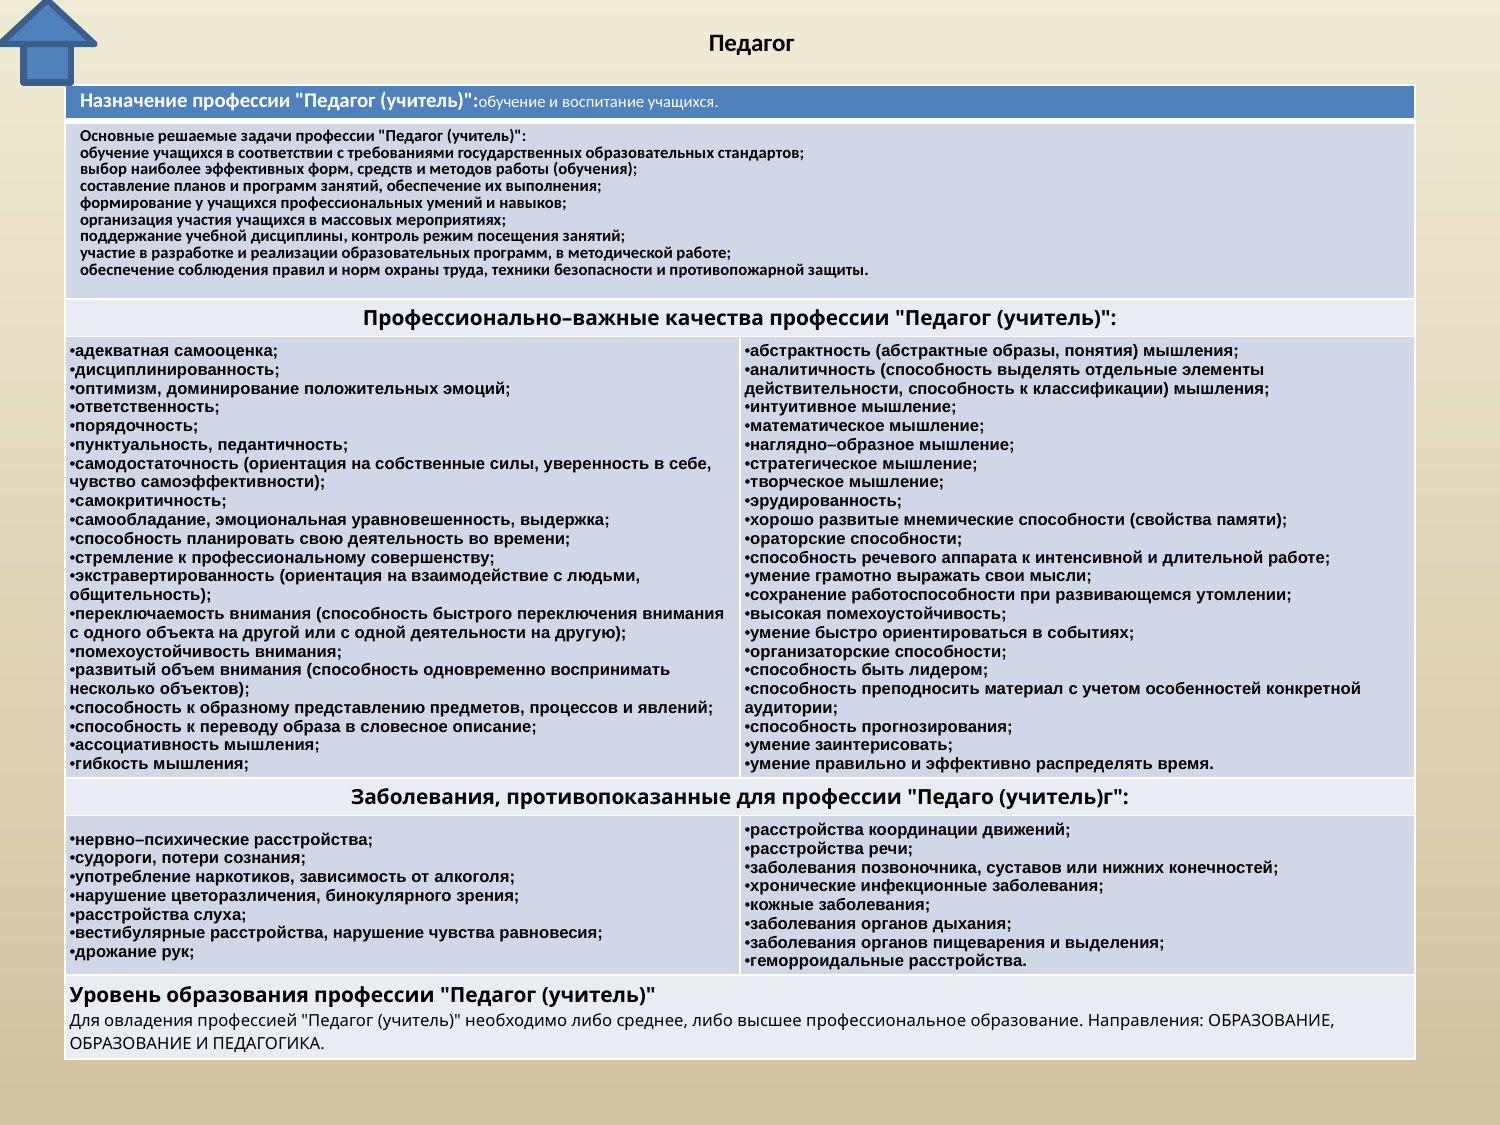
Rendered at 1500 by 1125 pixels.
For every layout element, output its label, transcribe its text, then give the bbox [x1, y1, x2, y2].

table_cell расстройства координации движений; расстройства речи; заболевания позвоночника, суставов или нижних конечностей; хронические инфекционные заболевания; кожные заболевания; заболевания органов дыхания; заболевания органов пищеварения и выделения; геморроидальные расстройства. [741, 816, 1414, 974]
table_cell абстрактность (абстрактные образы, понятия) мышления; аналитичность (способность выделять отдельные элементы действительности, способность к классификации) мышления; интуитивное мышление; математическое мышление; наглядно–образное мышление; стратегическое мышление; творческое мышление; эрудированность; хорошо развитые мнемические способности (свойства памяти); ораторские способности; способность речевого аппарата к интенсивной и длительной работе; умение грамотно выражать свои мысли; сохранение работоспособности при развивающемся утомлении; высокая помехоустойчивость; умение быстро ориентироваться в событиях; организаторские способности; способность быть лидером; способность преподносить материал с учетом особенностей конкретной аудитории; способность прогнозирования; умение заинтерисовать; умение правильно и эффективно распределять время. [741, 337, 1414, 777]
table_cell Заболевания, противопоказанные для профессии "Педаго (учитель)г": [66, 779, 1414, 815]
table_cell Профессионально–важные качества профессии "Педагог (учитель)": [66, 300, 1414, 336]
list [66, 86, 94, 90]
table_cell Уровень образования профессии "Педагог (учитель)" Для овладения профессией "Педагог (учитель)" необходимо либо среднее, либо высшее профессиональное образование. Направления: ОБРАЗОВАНИЕ, ОБРАЗОВАНИЕ И ПЕДАГОГИКА. [66, 976, 1414, 1058]
title Педагог [102, 0, 1427, 84]
table_cell Основные решаемые задачи профессии "Педагог (учитель)": обучение учащихся в соответствии с требованиями государственных образовательных стандартов; выбор наиболее эффективных форм, средств и методов работы (обучения); составление планов и программ занятий, обеспечение их выполнения; формирование у учащихся профессиональных умений и навыков; организация участия учащихся в массовых мероприятиях; поддержание учебной дисциплины, контроль режим посещения занятий; участие в разработке и реализации образовательных программ, в методической работе; обеспечение соблюдения правил и норм охраны труда, техники безопасности и противопожарной защиты. [66, 124, 1414, 298]
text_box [94, 0, 102, 84]
table_cell адекватная самооценка; дисциплинированность; оптимизм, доминирование положительных эмоций; ответственность; порядочность; пунктуальность, педантичность; самодостаточность (ориентация на собственные силы, уверенность в себе, чувство самоэффективности); самокритичность; самообладание, эмоциональная уравновешенность, выдержка; способность планировать свою деятельность во времени; стремление к профессиональному совершенству; экстравертированность (ориентация на взаимодействие с людьми, общительность); переключаемость внимания (способность быстрого переключения внимания с одного объекта на другой или с одной деятельности на другую); помехоустойчивость внимания; развитый объем внимания (способность одновременно воспринимать несколько объектов); способность к образному представлению предметов, процессов и явлений; способность к переводу образа в словесное описание; ассоциативность мышления; гибкость мышления; [66, 337, 739, 777]
table_header Назначение профессии "Педагог (учитель)":обучение и воспитание учащихся. [66, 86, 1414, 118]
table_cell нервно–психические расстройства; судороги, потери сознания; употребление наркотиков, зависимость от алкоголя; нарушение цветоразличения, бинокулярного зрения; расстройства слуха; вестибулярные расстройства, нарушение чувства равновесия; дрожание рук; [66, 816, 739, 974]
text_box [1, 1, 93, 81]
